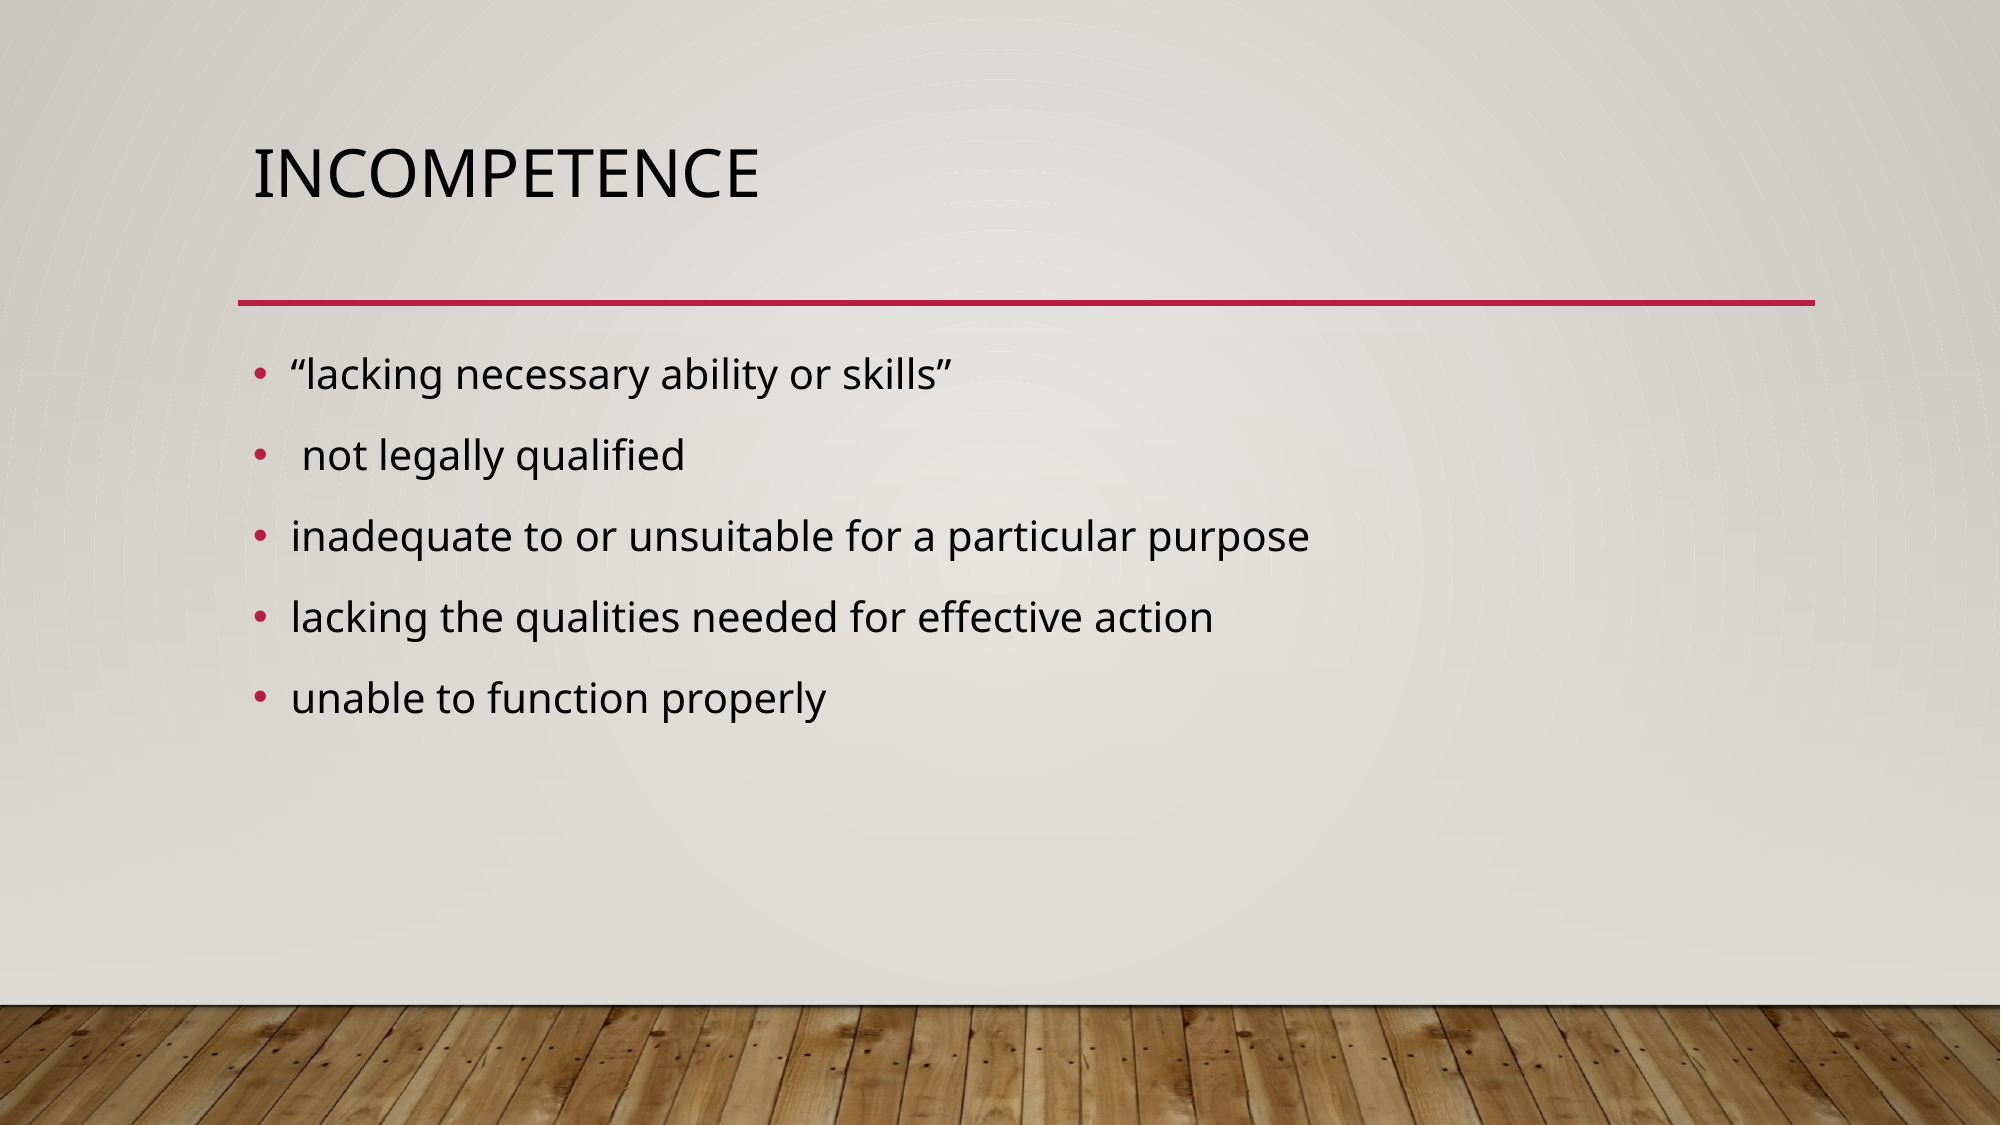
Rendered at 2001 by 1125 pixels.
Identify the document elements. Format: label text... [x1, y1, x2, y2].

list “lacking necessary ability or skills” not legally qualified inadequate to or unsuitable for a particular purpose lacking the qualities needed for effective action unable to function properly [238, 330, 1814, 897]
title Incompetence [238, 131, 1814, 305]
picture [0, 1005, 2000, 1125]
